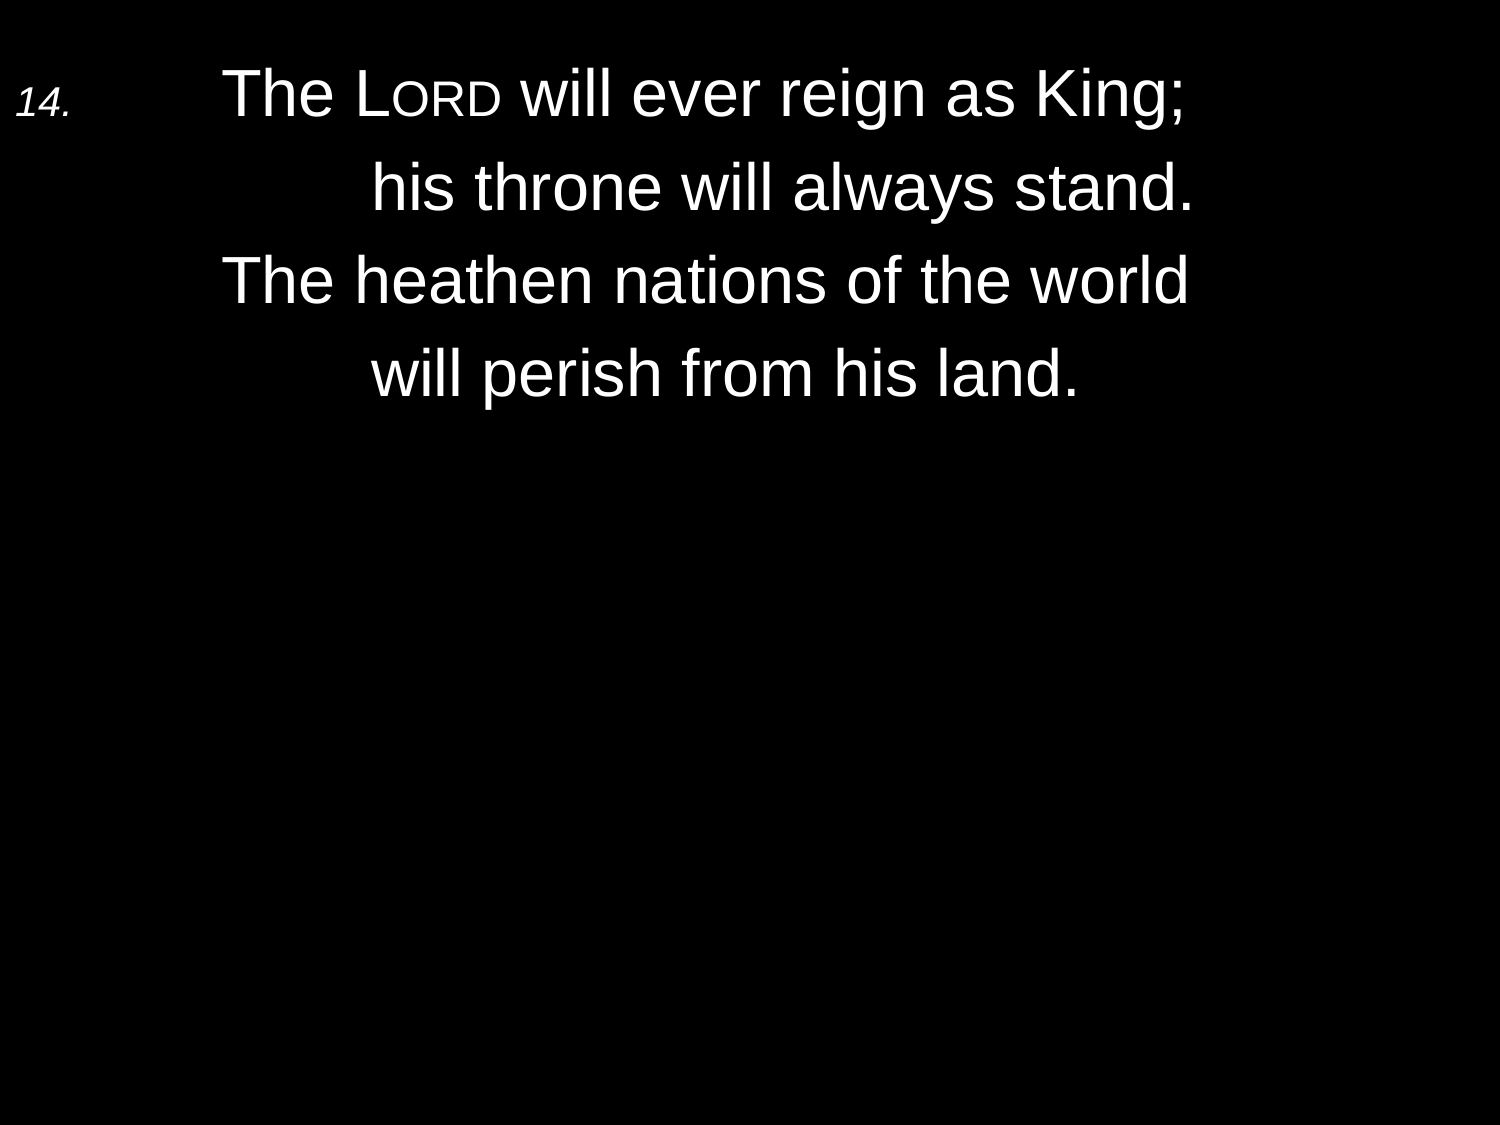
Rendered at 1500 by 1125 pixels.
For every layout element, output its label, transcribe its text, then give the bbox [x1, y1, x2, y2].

list 14. The LORD will ever reign as King; his throne will always stand. The heathen nations of the world will perish from his land. [0, 42, 1500, 1047]
